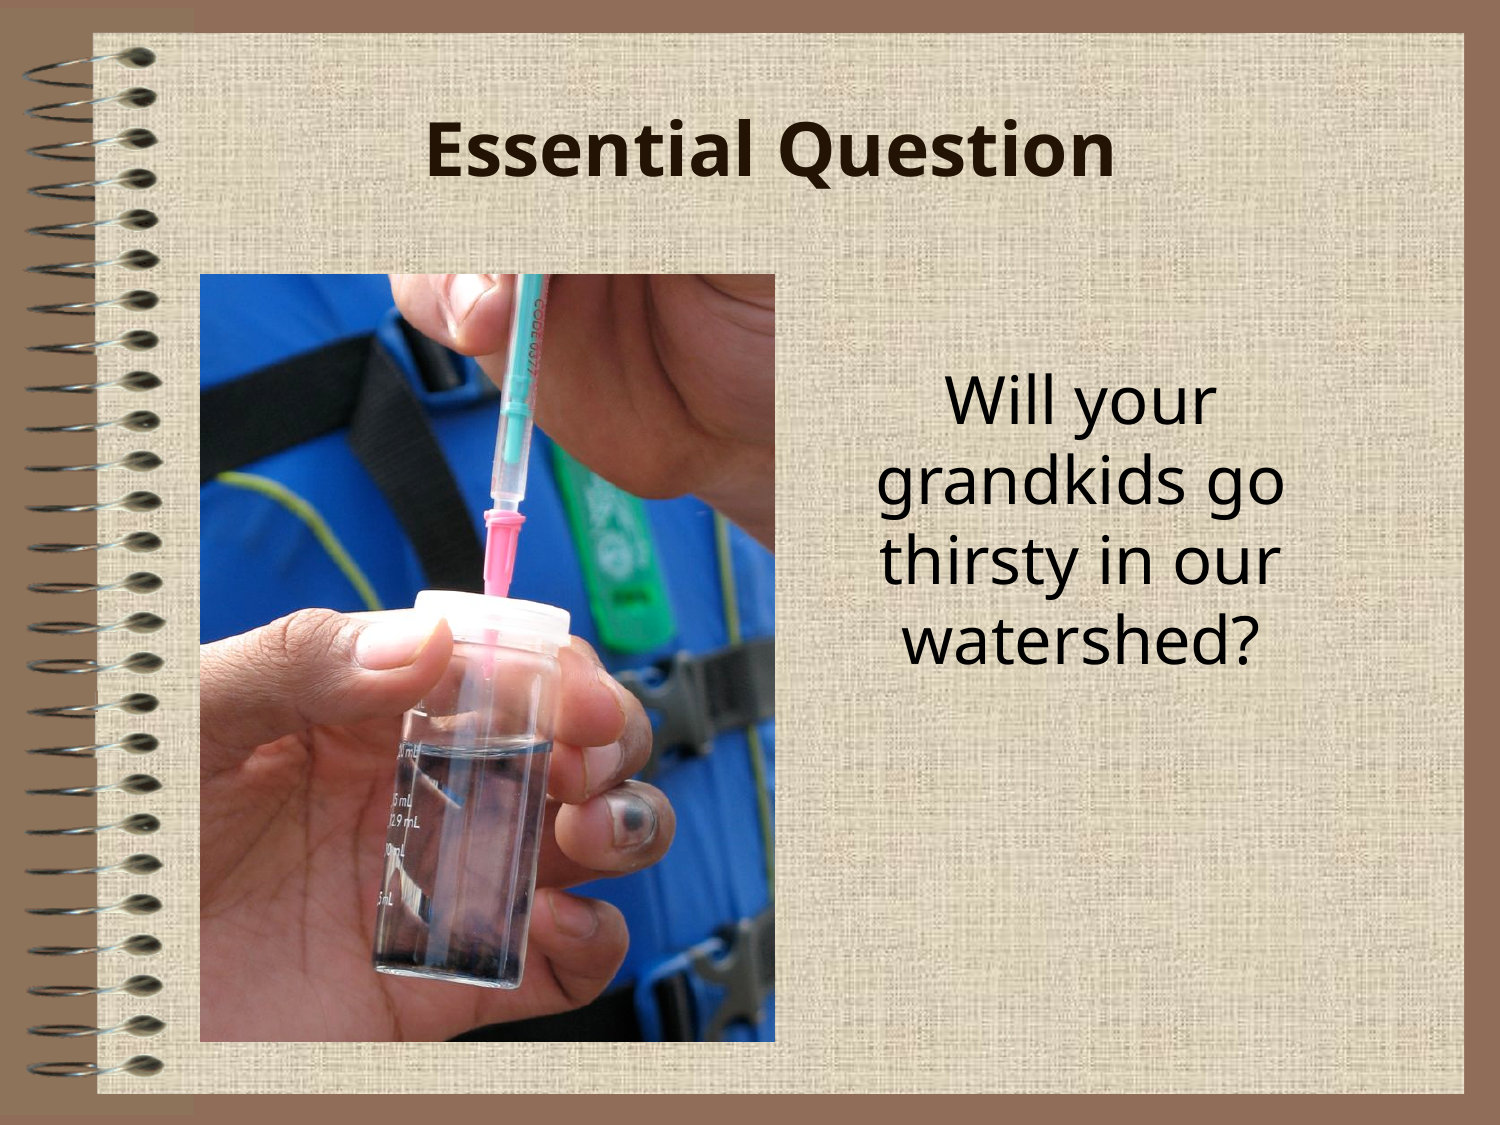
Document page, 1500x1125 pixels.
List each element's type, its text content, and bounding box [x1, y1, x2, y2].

picture [0, 8, 1465, 1115]
title Essential Question [137, 87, 1405, 276]
subtitle Will your grandkids go thirsty in our watershed? [824, 349, 1338, 801]
